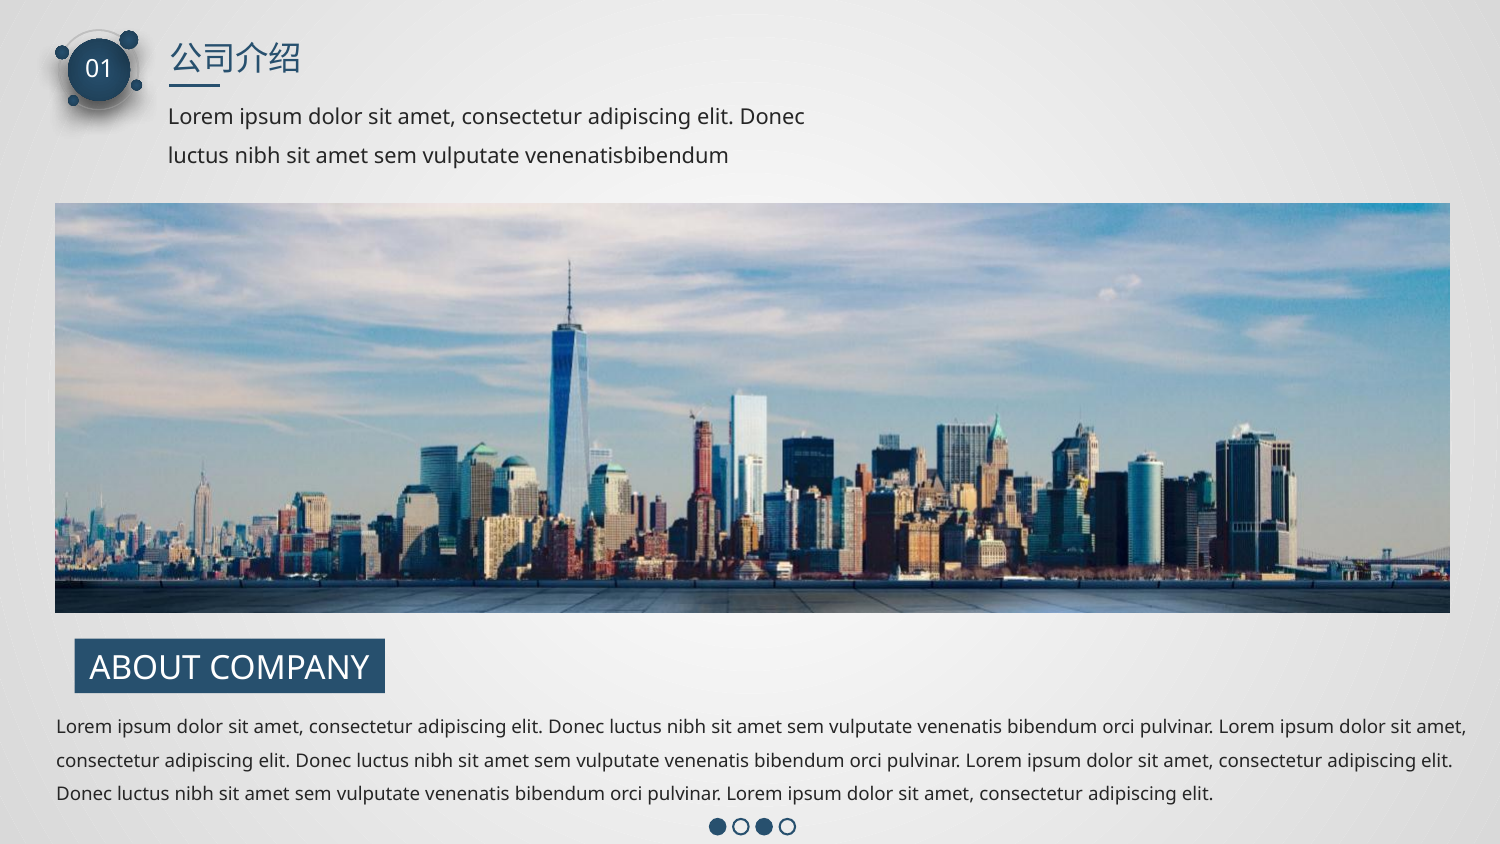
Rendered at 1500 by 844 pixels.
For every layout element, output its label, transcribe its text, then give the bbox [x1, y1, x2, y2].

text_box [55, 30, 143, 110]
text_box ABOUT COMPANY [74, 638, 385, 694]
text_box 公司介绍 [154, 30, 318, 81]
text_box Lorem ipsum dolor sit amet, consectetur adipiscing elit. Donec luctus nibh sit amet sem vulputate venenatis bibendum orci pulvinar. Lorem ipsum dolor sit amet, consectetur adipiscing elit. Donec luctus nibh sit amet sem vulputate venenatis bibendum orci pulvinar. Lorem ipsum dolor sit amet, consectetur adipiscing elit. Donec luctus nibh sit amet sem vulputate venenatis bibendum orci pulvinar. Lorem ipsum dolor sit amet, consectetur adipiscing elit. [41, 696, 1485, 812]
text_box Lorem ipsum dolor sit amet, consectetur adipiscing elit. Donec luctus nibh sit amet sem vulputate venenatisbibendum [153, 81, 825, 176]
picture [55, 203, 1450, 613]
